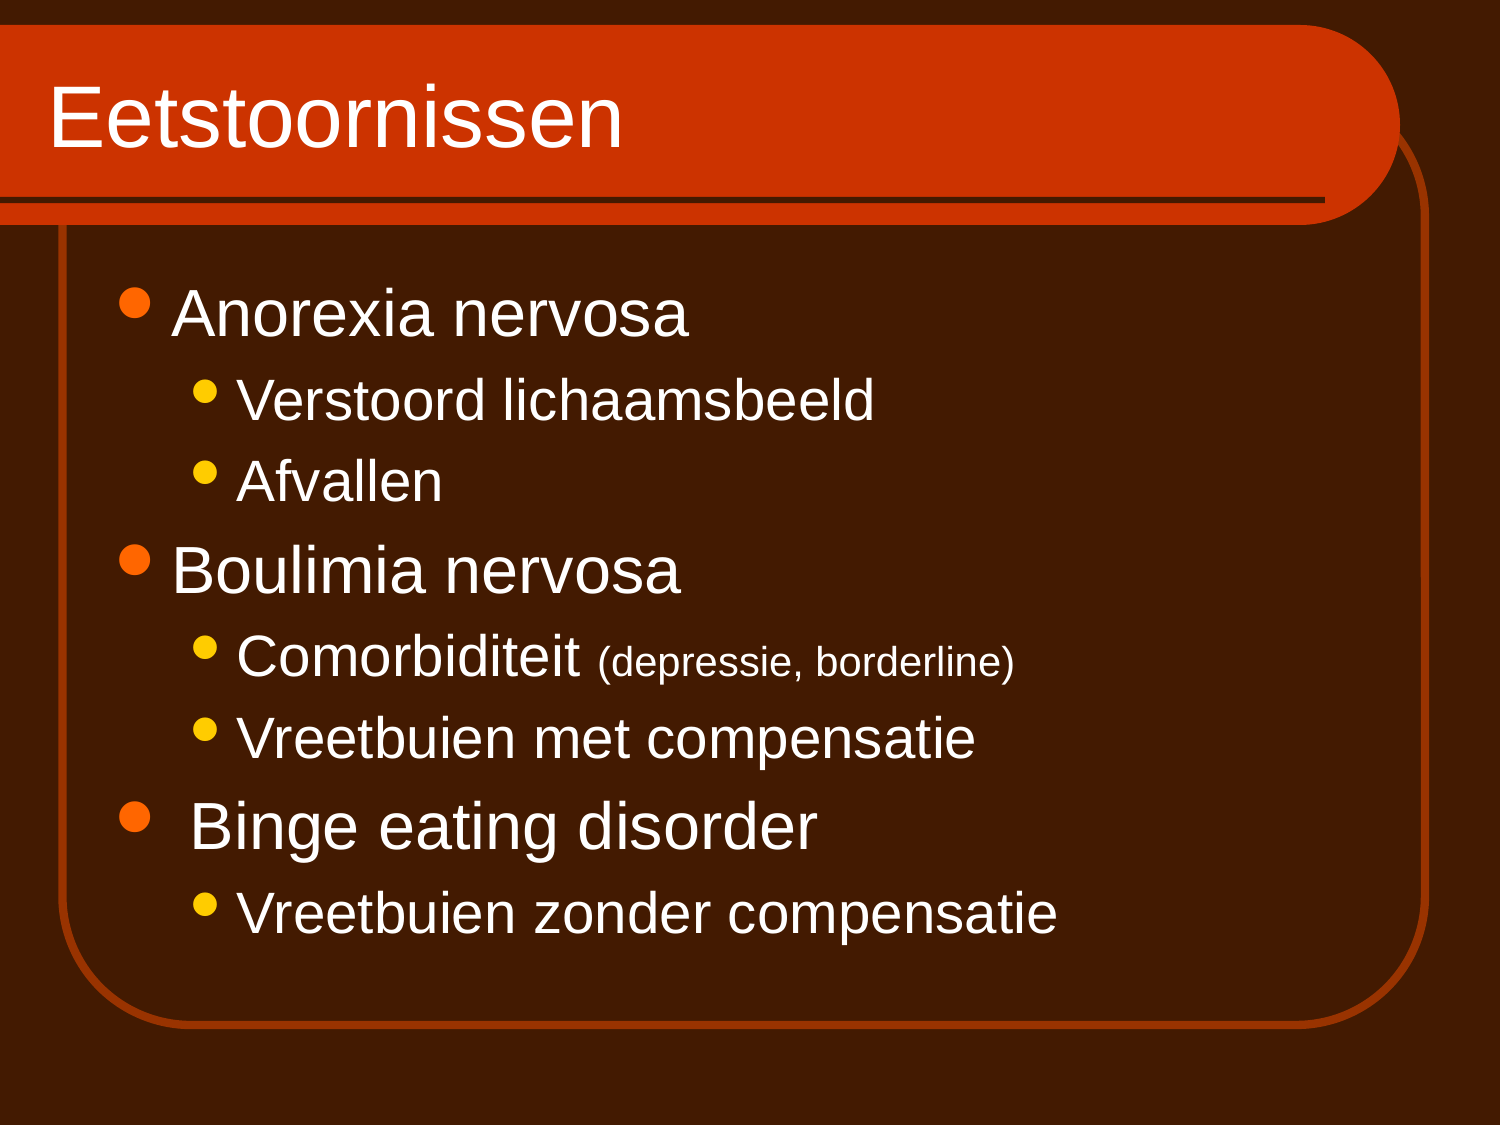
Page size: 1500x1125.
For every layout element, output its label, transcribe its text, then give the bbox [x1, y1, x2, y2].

title Eetstoornissen [32, 37, 1347, 188]
list Anorexia nervosa Verstoord lichaamsbeeld Afvallen Boulimia nervosa Comorbiditeit (depressie, borderline) Vreetbuien met compensatie Binge eating disorder Vreetbuien zonder compensatie [99, 262, 1400, 988]
